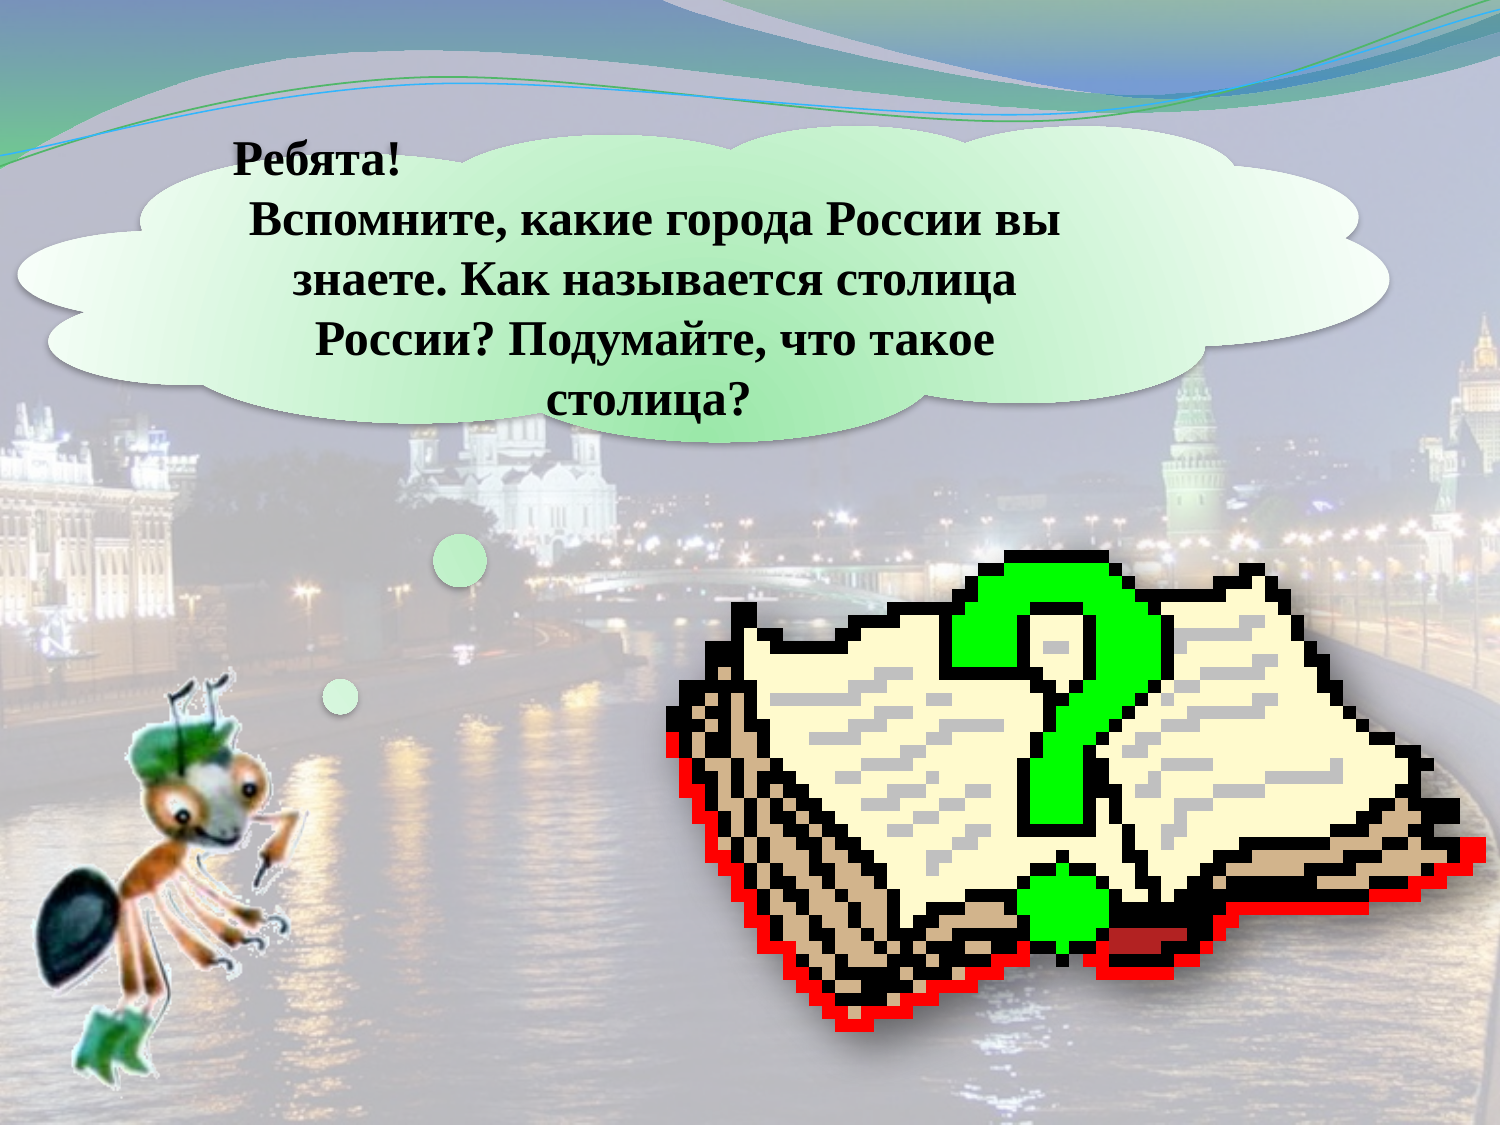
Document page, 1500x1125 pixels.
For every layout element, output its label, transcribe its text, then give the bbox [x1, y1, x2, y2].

text_box Ребята! Вспомните, какие города России вы знаете. Как называется столица России? Подумайте, что такое столица? [16, 125, 1391, 443]
picture [666, 550, 1500, 1046]
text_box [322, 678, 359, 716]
text_box Ребята! Вспомните, какие города России вы знаете. Как называется столица России? Подумайте, что такое столица? [432, 533, 488, 588]
picture [23, 660, 314, 1102]
